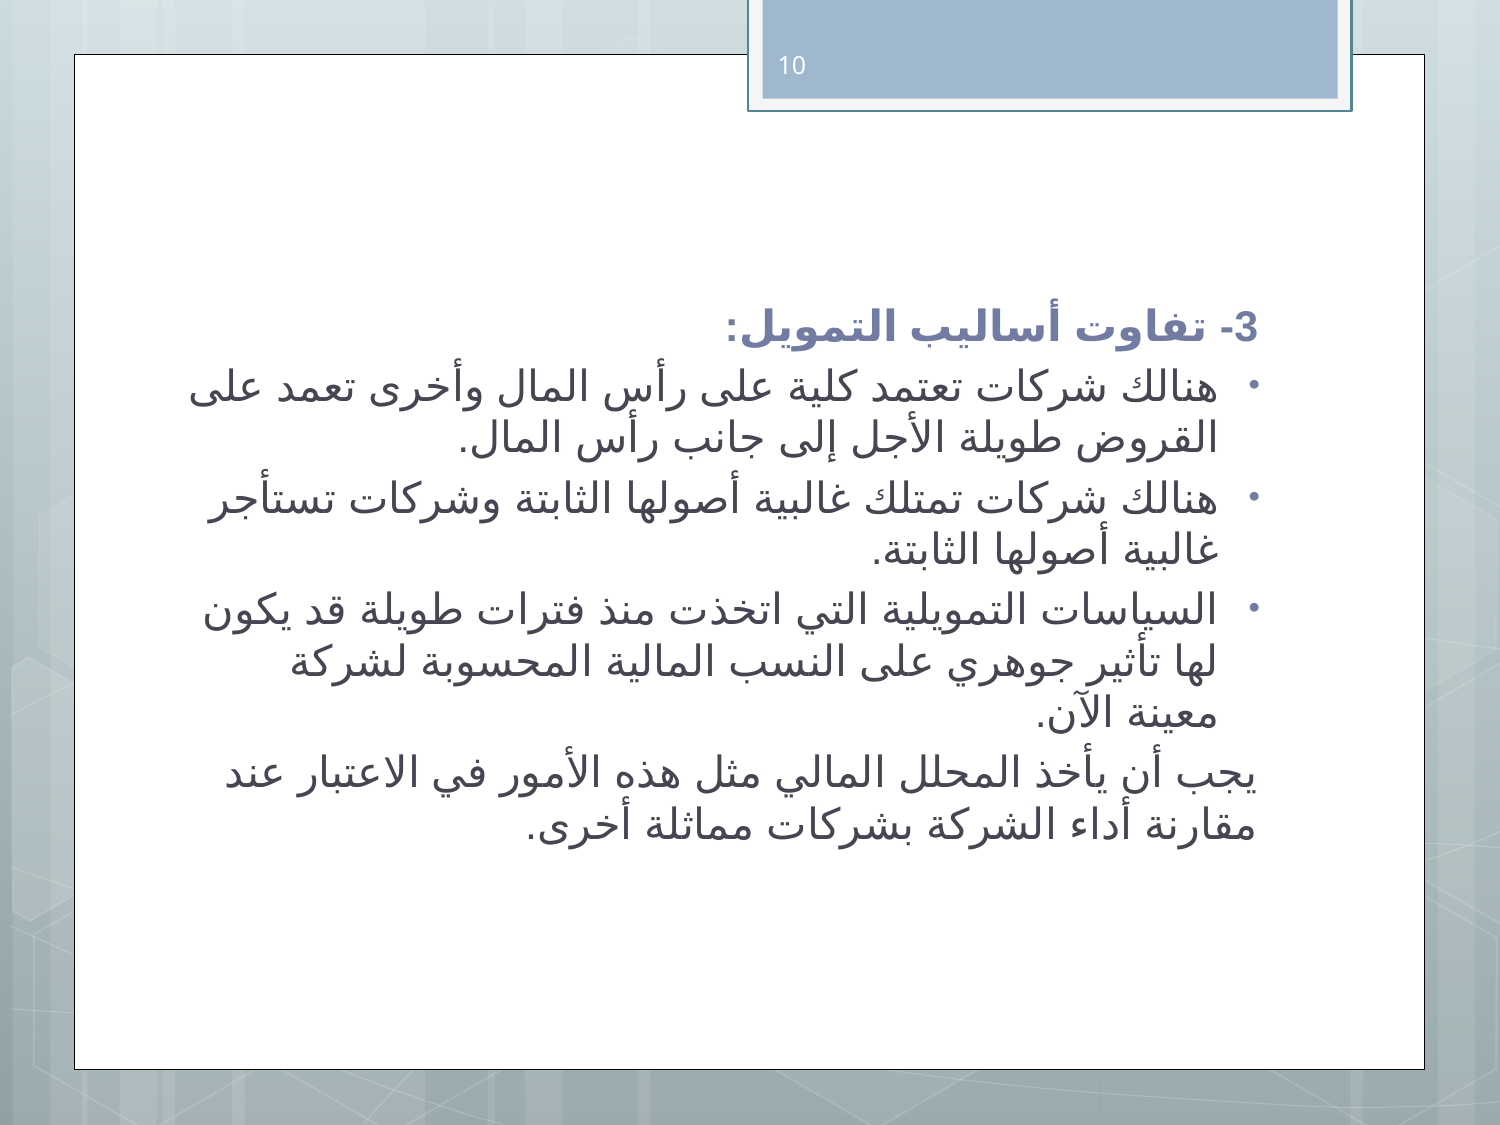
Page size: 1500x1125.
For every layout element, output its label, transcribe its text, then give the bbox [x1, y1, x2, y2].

list 3- تفاوت أساليب التمويل: هنالك شركات تعتمد كلية على رأس المال وأخرى تعمد على القروض طويلة الأجل إلى جانب رأس المال. هنالك شركات تمتلك غالبية أصولها الثابتة وشركات تستأجر غالبية أصولها الثابتة. السياسات التمويلية التي اتخذت منذ فترات طويلة قد يكون لها تأثير جوهري على النسب المالية المحسوبة لشركة معينة الآن. يجب أن يأخذ المحلل المالي مثل هذه الأمور في الاعتبار عند مقارنة أداء الشركة بشركات مماثلة أخرى. [171, 290, 1283, 867]
slide_number 10 [762, 36, 982, 97]
